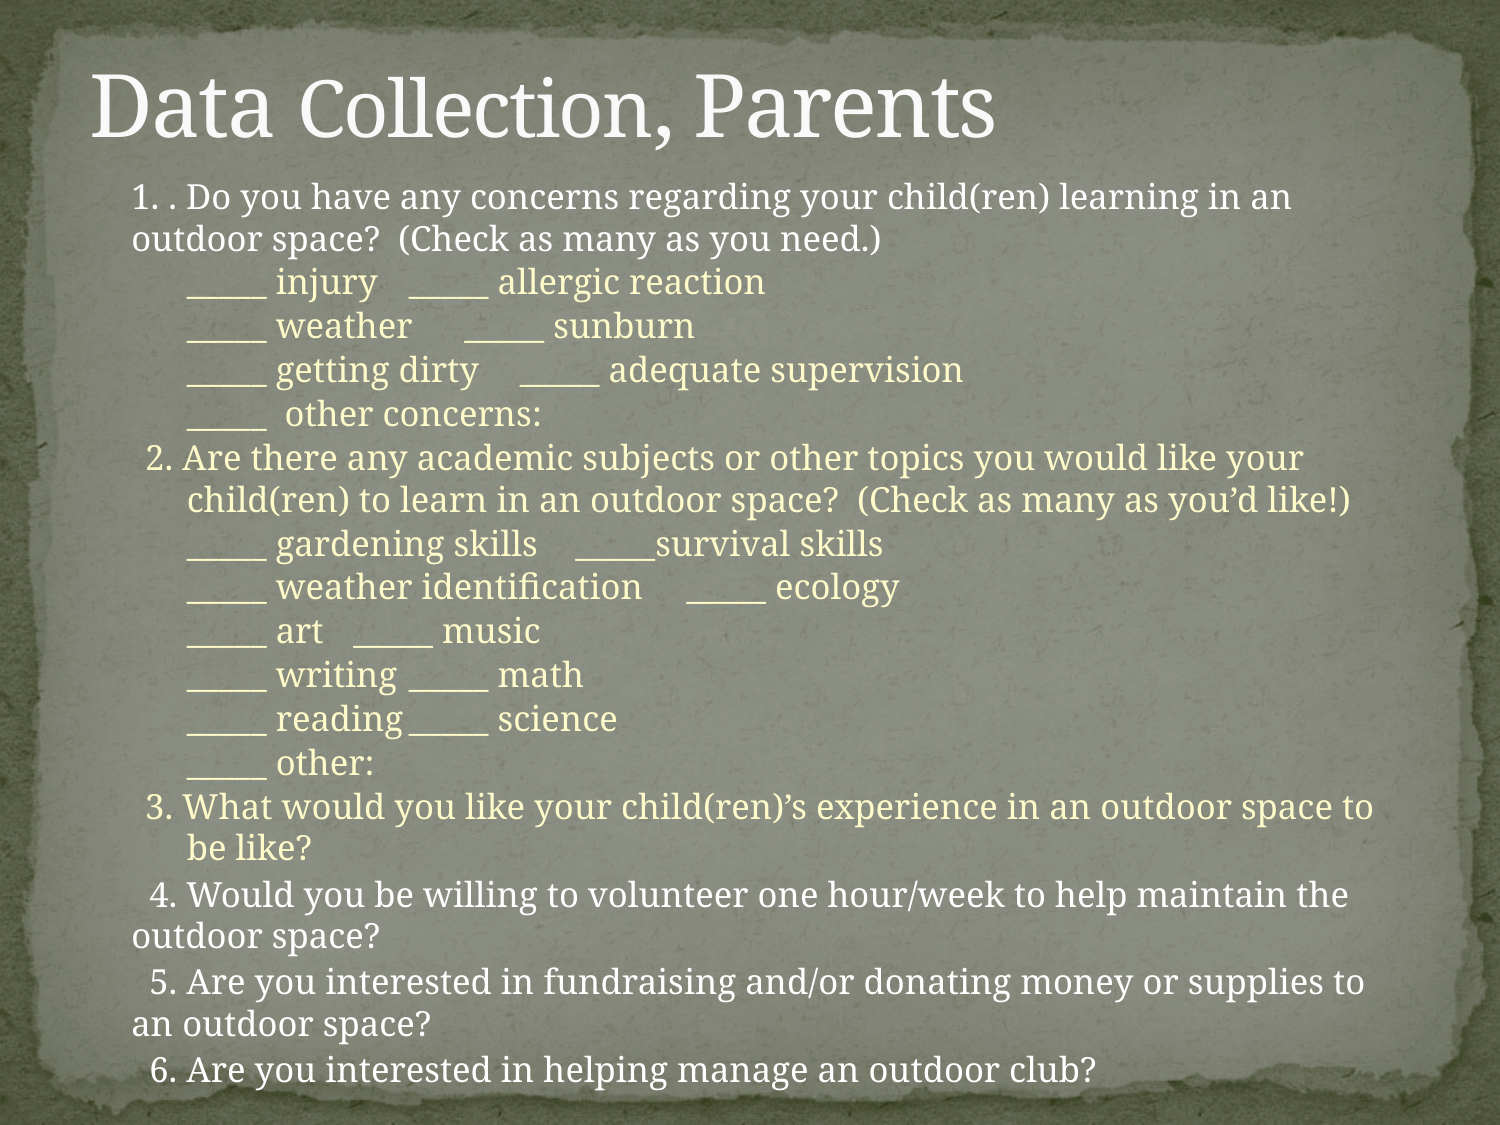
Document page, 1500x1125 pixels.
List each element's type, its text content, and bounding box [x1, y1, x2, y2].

title Data Collection, Parents [74, 0, 1425, 163]
list 1. . Do you have any concerns regarding your child(ren) learning in an outdoor space? (Check as many as you need.) _____ injury _____ allergic reaction _____ weather _____ sunburn _____ getting dirty _____ adequate supervision _____ other concerns: 2. Are there any academic subjects or other topics you would like your child(ren) to learn in an outdoor space? (Check as many as you’d like!) _____ gardening skills _____survival skills _____ weather identification _____ ecology _____ art _____ music _____ writing _____ math _____ reading _____ science _____ other: 3. What would you like your child(ren)’s experience in an outdoor space to be like? 4. Would you be willing to volunteer one hour/week to help maintain the outdoor space? 5. Are you interested in fundraising and/or donating money or supplies to an outdoor space? 6. Are you interested in helping manage an outdoor club? [75, 163, 1425, 1125]
